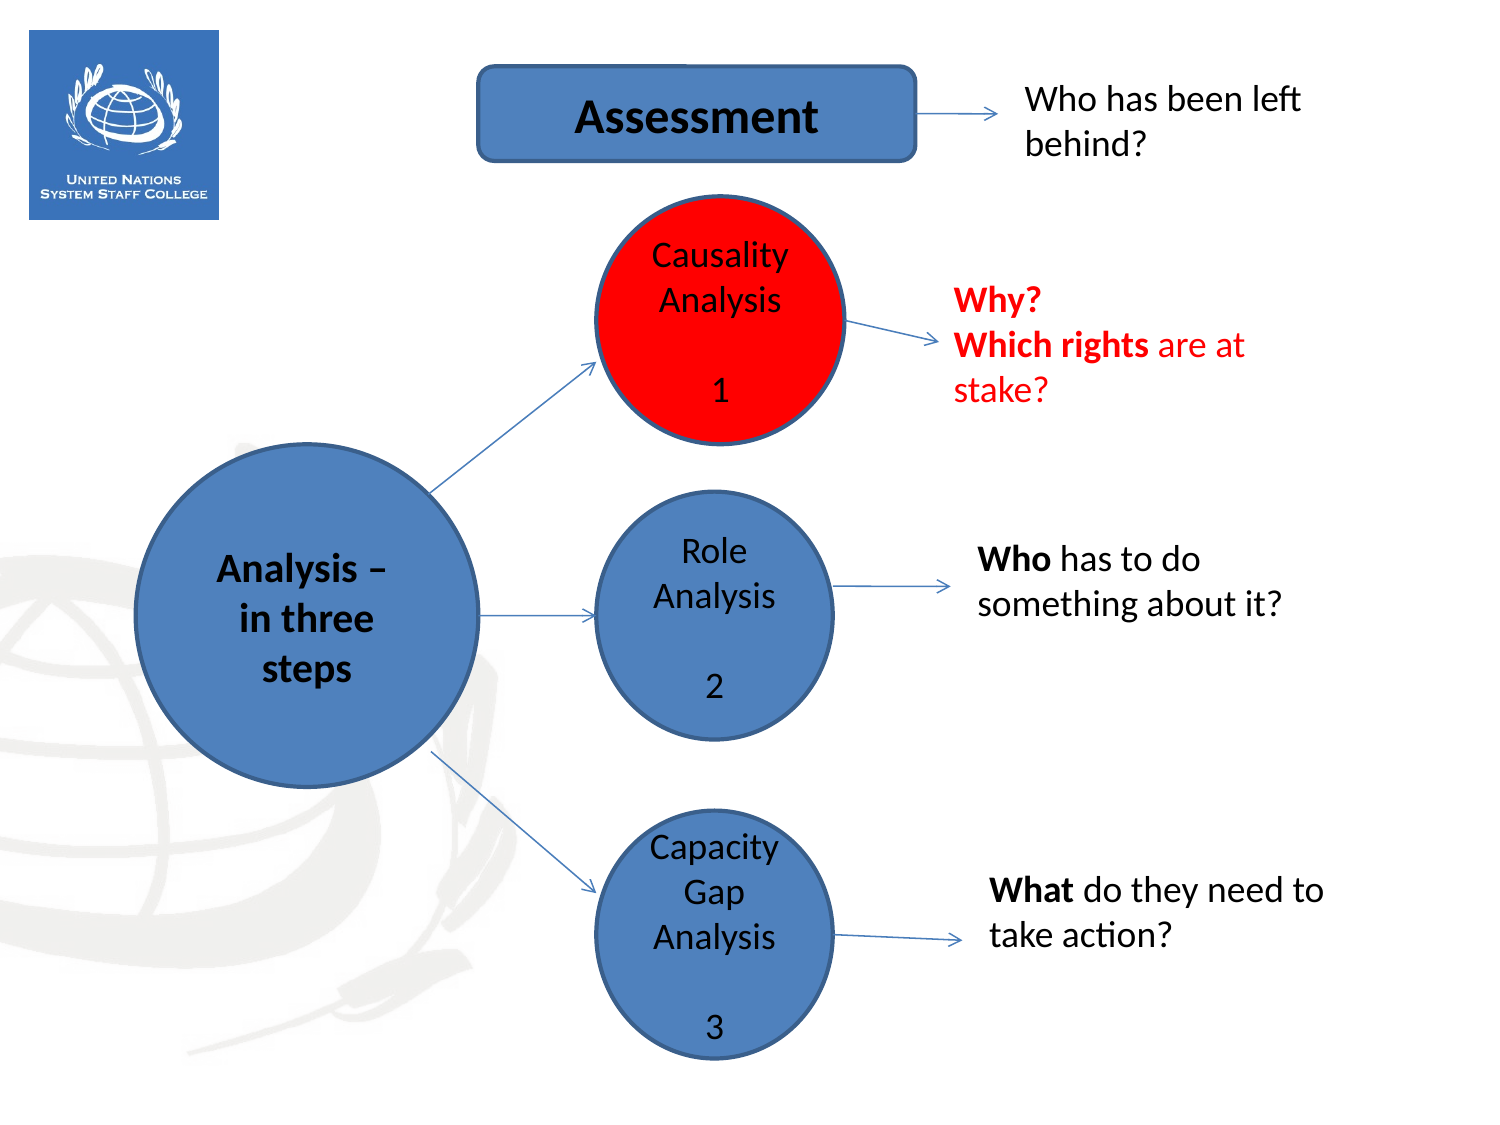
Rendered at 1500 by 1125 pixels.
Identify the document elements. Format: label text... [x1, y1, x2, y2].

text_box Role Analysis 2 [594, 489, 835, 742]
text_box Causality Analysis 1 [596, 196, 845, 445]
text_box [832, 934, 963, 941]
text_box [430, 751, 597, 894]
text_box What do they need to take action? [974, 857, 1353, 963]
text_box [844, 320, 940, 344]
text_box Who has to do something about it? [962, 527, 1306, 632]
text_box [445, 343, 579, 513]
picture [29, 30, 219, 220]
text_box Capacity Gap Analysis 3 [594, 808, 835, 1061]
text_box Assessment [476, 64, 918, 164]
text_box Analysis – in three steps [133, 442, 481, 790]
text_box Who has been left behind? [1009, 66, 1317, 172]
text_box Why? Which rights are at stake? [938, 267, 1306, 417]
